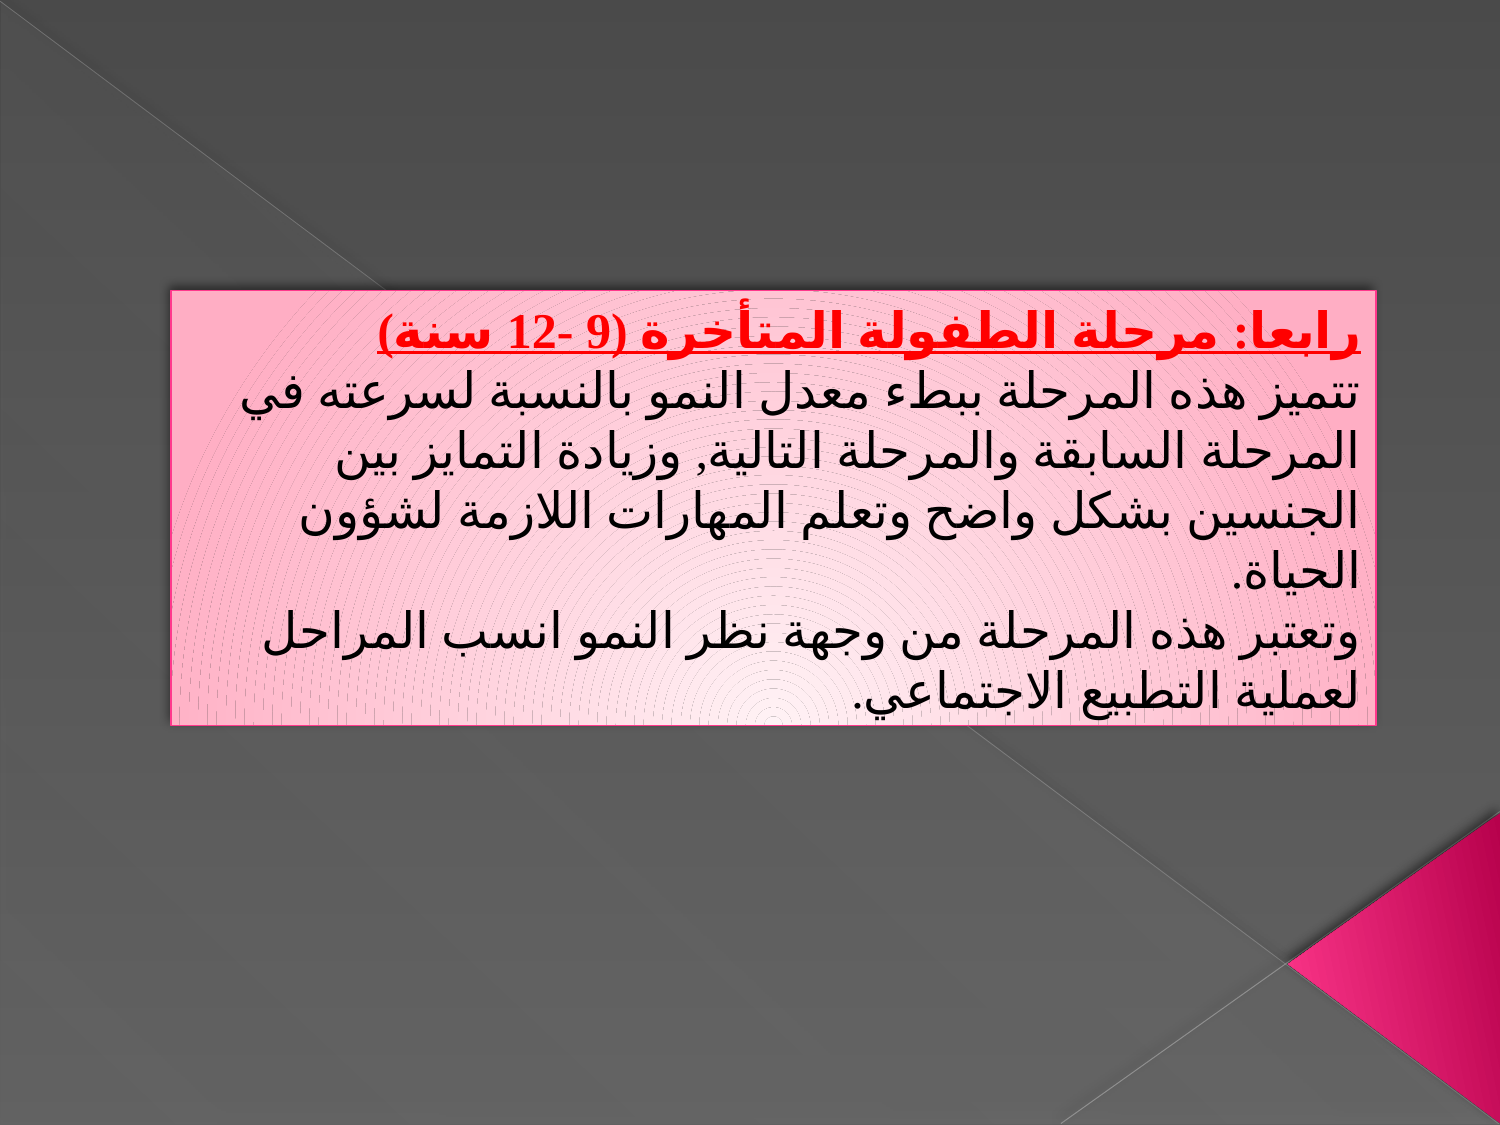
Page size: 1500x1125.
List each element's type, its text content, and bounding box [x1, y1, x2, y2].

text_box رابعا: مرحلة الطفولة المتأخرة (9 -12 سنة) تتميز هذه المرحلة ببطء معدل النمو بالنسبة لسرعته في المرحلة السابقة والمرحلة التالية, وزيادة التمايز بين الجنسين بشكل واضح وتعلم المهارات اللازمة لشؤون الحياة. وتعتبر هذه المرحلة من وجهة نظر النمو انسب المراحل لعملية التطبيع الاجتماعي. [170, 290, 1377, 726]
